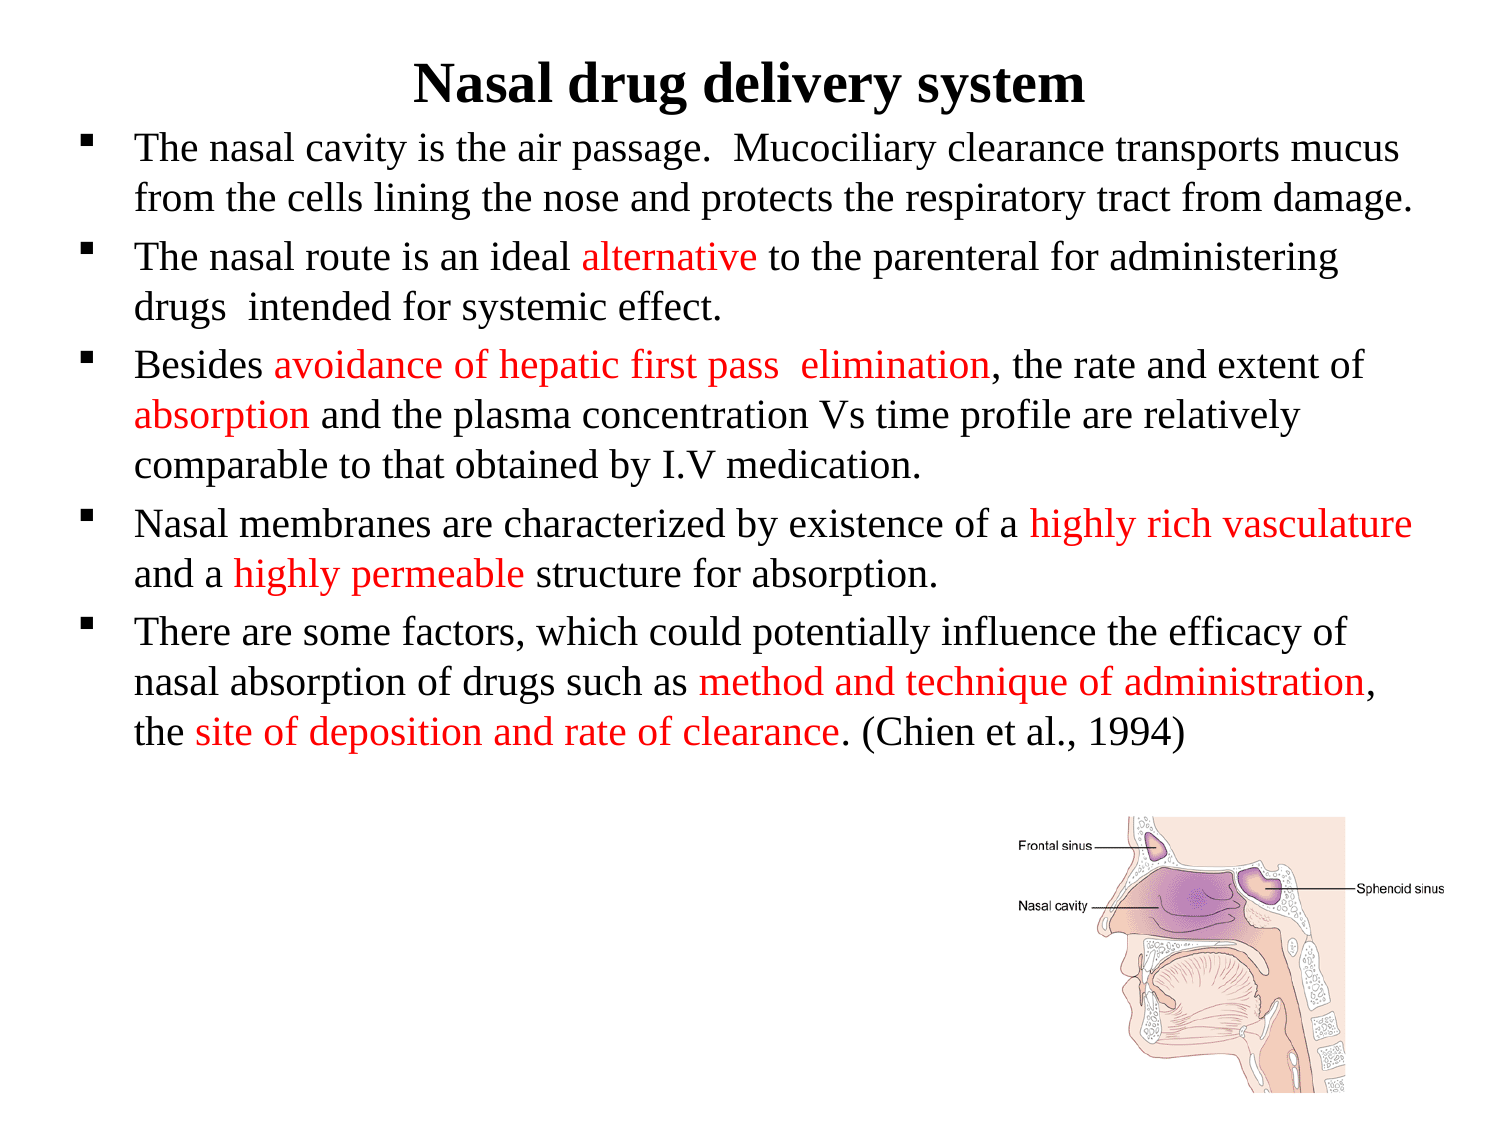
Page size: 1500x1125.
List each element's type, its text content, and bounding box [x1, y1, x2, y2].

list The nasal cavity is the air passage. Mucociliary clearance transports mucus from the cells lining the nose and protects the respiratory tract from damage. The nasal route is an ideal alternative to the parenteral for administering drugs intended for systemic effect. Besides avoidance of hepatic first pass elimination, the rate and extent of absorption and the plasma concentration Vs time profile are relatively comparable to that obtained by I.V medication. Nasal membranes are characterized by existence of a highly rich vasculature and a highly permeable structure for absorption. There are some factors, which could potentially influence the efficacy of nasal absorption of drugs such as method and technique of administration, the site of deposition and rate of clearance. (Chien et al., 1994) [62, 112, 1450, 1088]
picture [1018, 799, 1444, 1105]
title Nasal drug delivery system [75, 45, 1425, 112]
